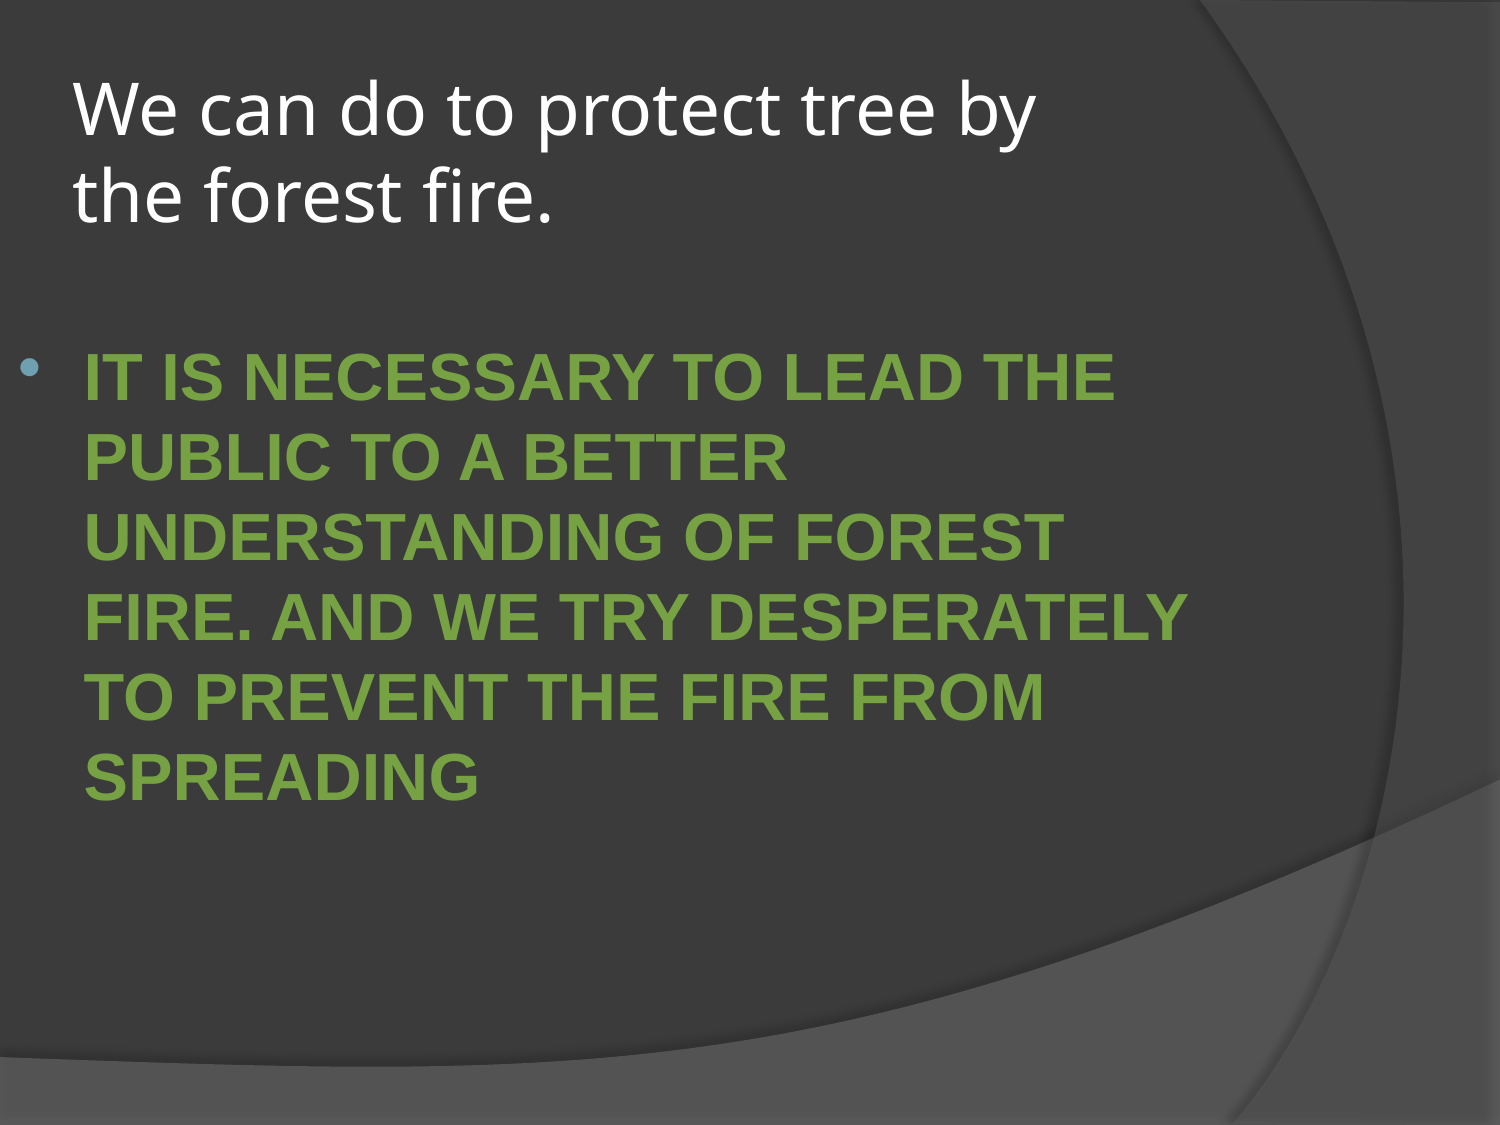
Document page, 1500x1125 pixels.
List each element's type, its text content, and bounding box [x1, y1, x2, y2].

title We can do to protect tree by the forest fire. [64, 54, 1105, 245]
list It is necessary to lead the public to a better understanding of forest fire. And we try desperately to prevent the fire from spreading [0, 326, 1225, 1069]
